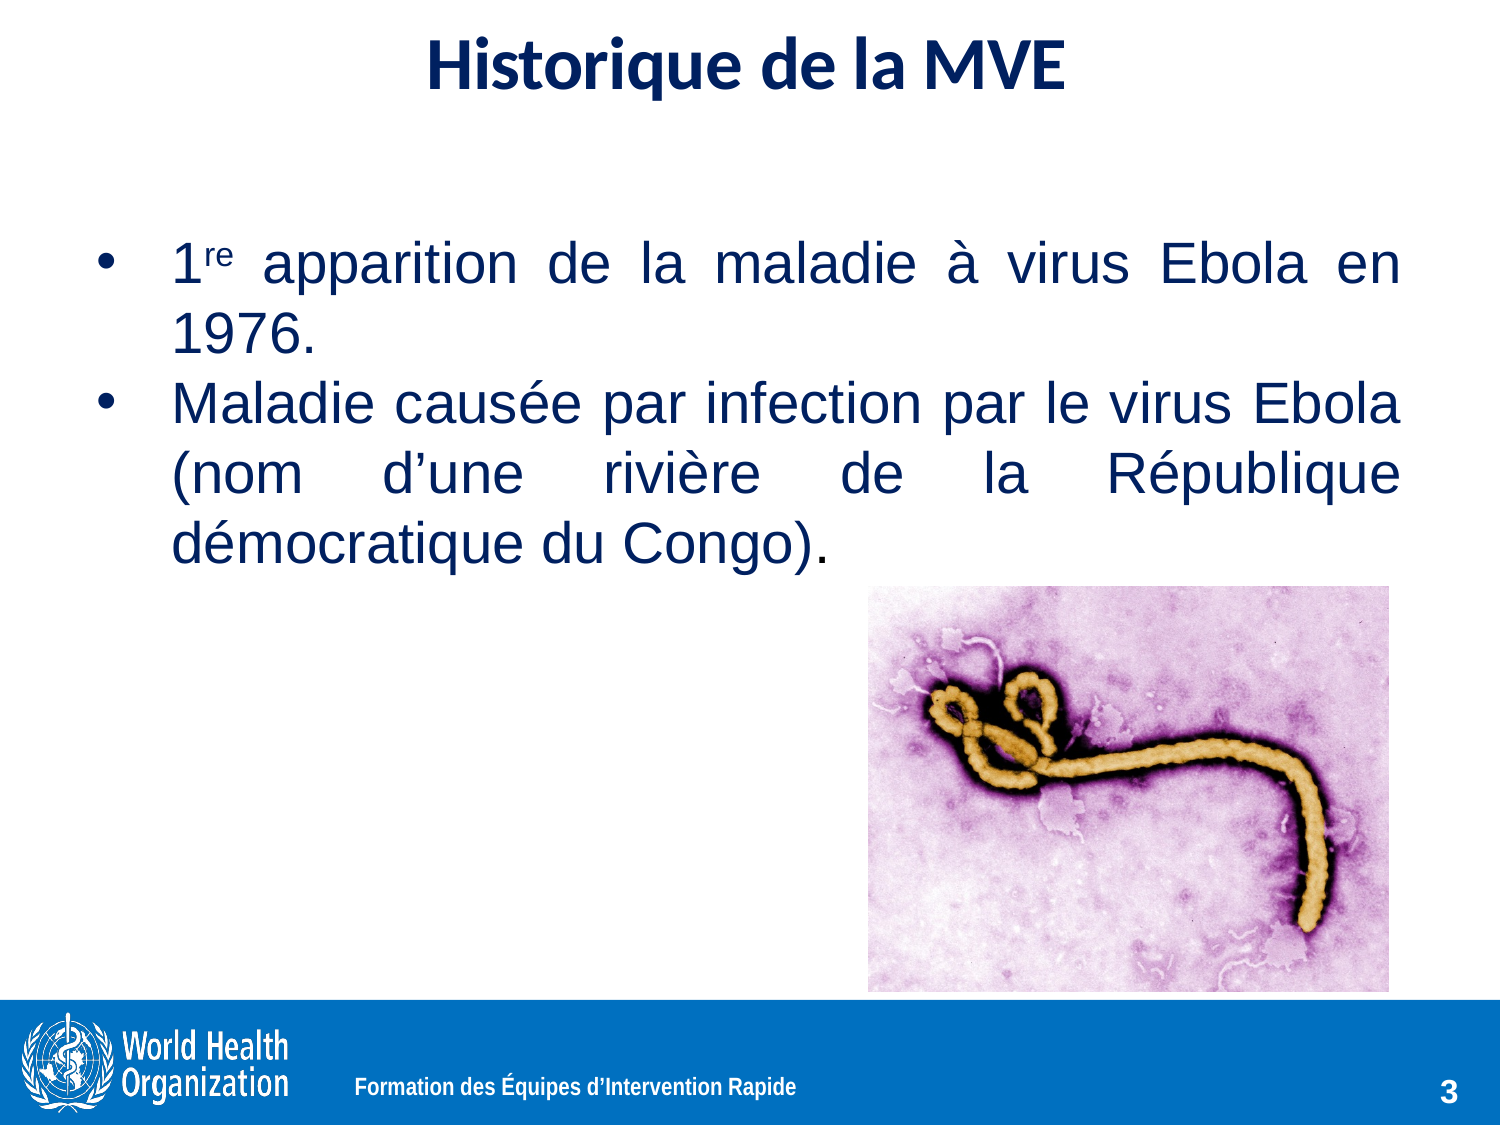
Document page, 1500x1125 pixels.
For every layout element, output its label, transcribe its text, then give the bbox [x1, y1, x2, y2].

picture [867, 585, 1389, 992]
title Historique de la MVE [0, 7, 1500, 195]
text_box 1re apparition de la maladie à virus Ebola en 1976. Maladie causée par infection par le virus Ebola (nom d’une rivière de la République démocratique du Congo). [81, 217, 1418, 583]
picture [21, 1012, 288, 1113]
